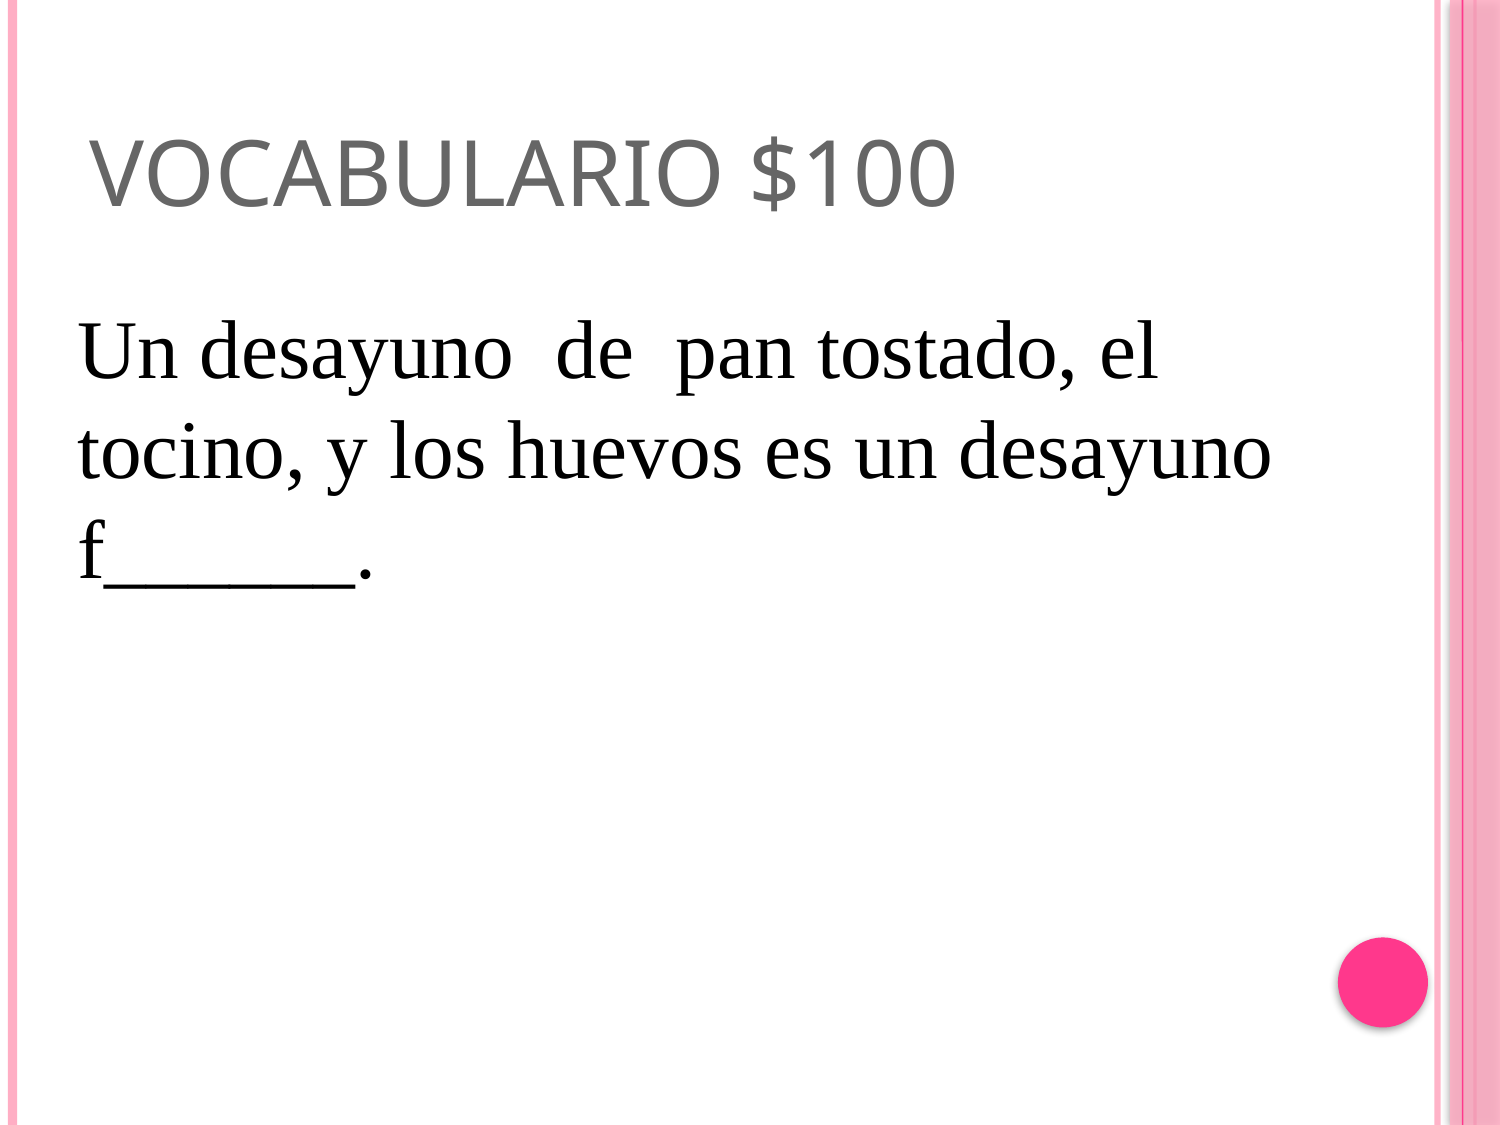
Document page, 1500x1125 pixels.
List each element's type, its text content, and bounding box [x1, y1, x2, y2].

title Vocabulario $100 [75, 45, 1300, 233]
text_box Un desayuno de pan tostado, el tocino, y los huevos es un desayuno f______. [62, 287, 1413, 603]
